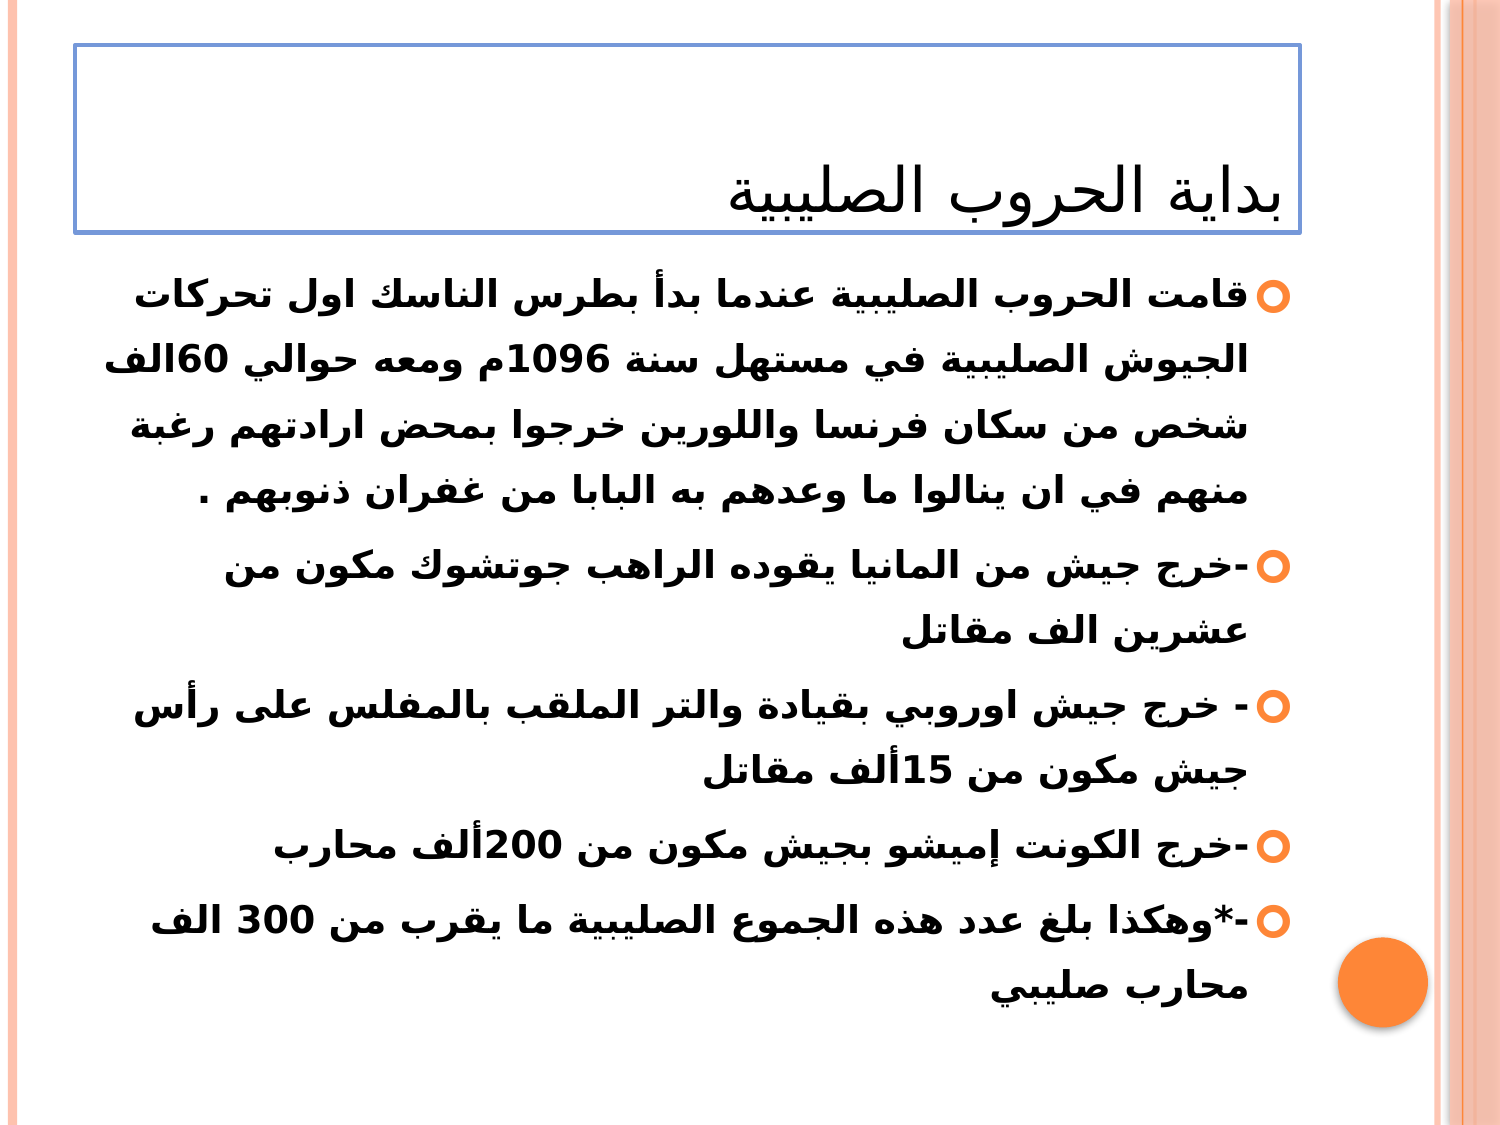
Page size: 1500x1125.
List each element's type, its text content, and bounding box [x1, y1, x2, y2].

title بداية الحروب الصليبية [73, 43, 1302, 235]
list قامت الحروب الصليبية عندما بدأ بطرس الناسك اول تحركات الجيوش الصليبية في مستهل سنة 1096م ومعه حوالي 60الف شخص من سكان فرنسا واللورين خرجوا بمحض ارادتهم رغبة منهم في ان ينالوا ما وعدهم به البابا من غفران ذنوبهم . -خرج جيش من المانيا يقوده الراهب جوتشوك مكون من عشرين الف مقاتل - خرج جيش اوروبي بقيادة والتر الملقب بالمفلس على رأس جيش مكون من 15ألف مقاتل -خرج الكونت إميشو بجيش مكون من 200ألف محارب -*وهكذا بلغ عدد هذه الجموع الصليبية ما يقرب من 300 الف محارب صليبي [75, 262, 1300, 1062]
